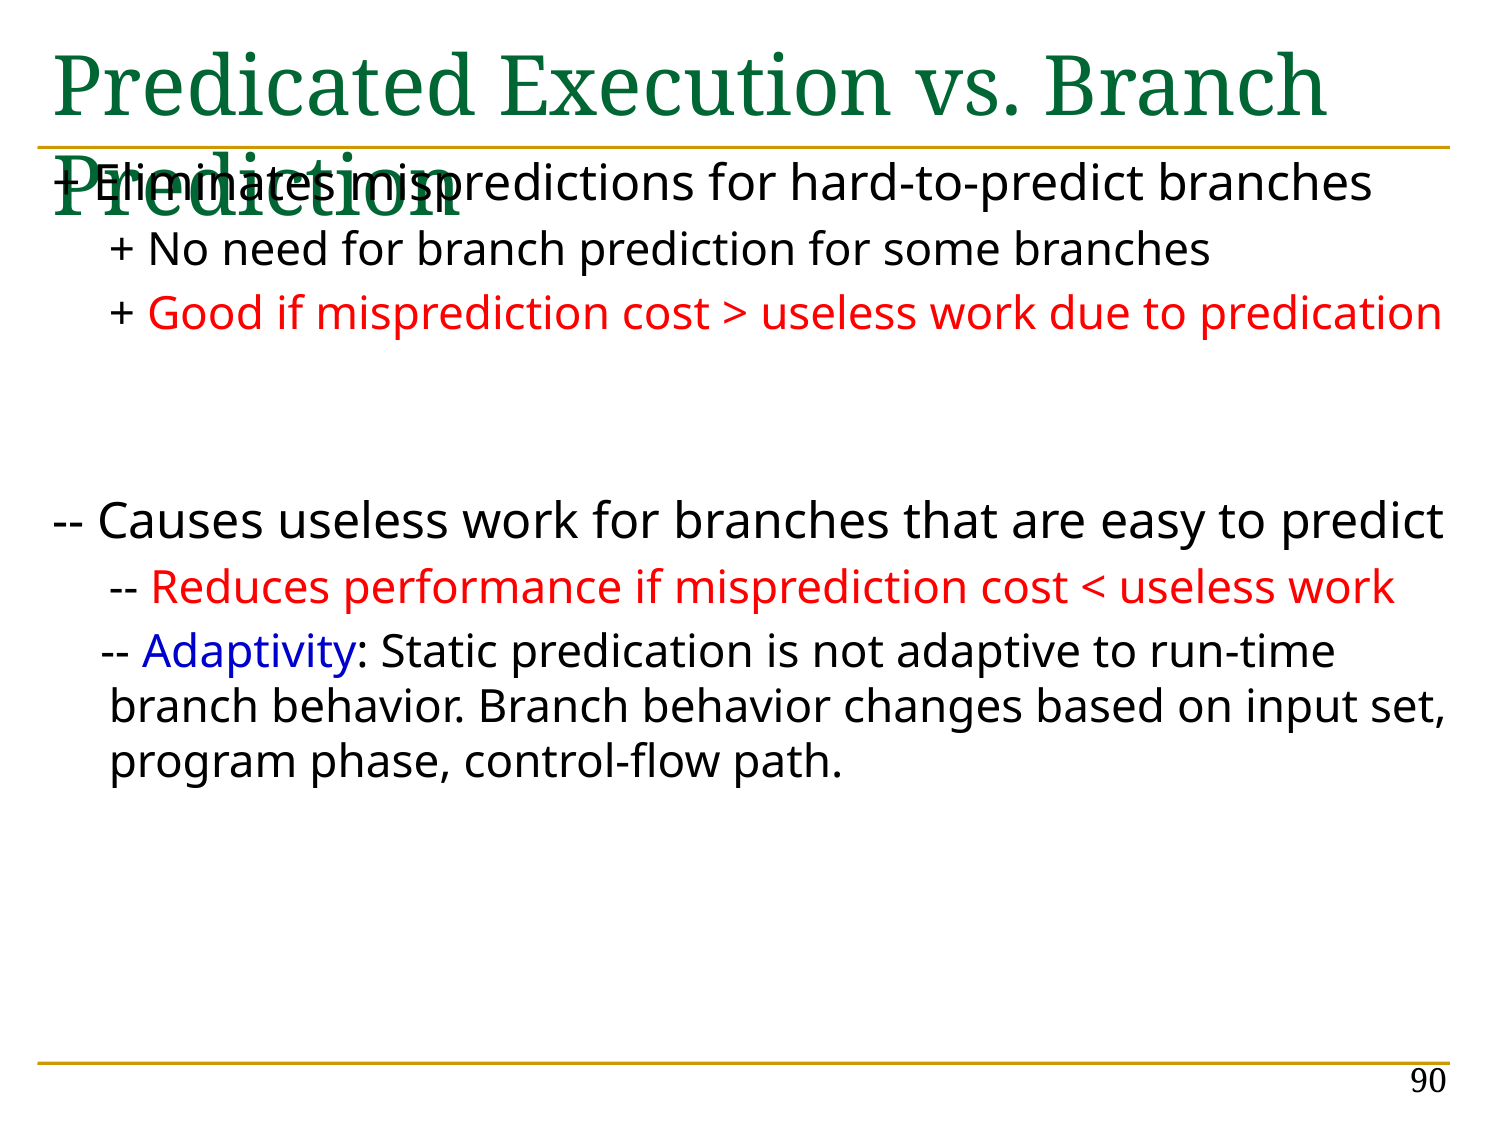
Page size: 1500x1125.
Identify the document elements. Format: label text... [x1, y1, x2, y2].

slide_number 90 [1111, 1036, 1462, 1112]
title Predicated Execution vs. Branch Prediction [37, 24, 1500, 142]
list + Eliminates mispredictions for hard-to-predict branches + No need for branch prediction for some branches + Good if misprediction cost > useless work due to predication -- Causes useless work for branches that are easy to predict -- Reduces performance if misprediction cost < useless work -- Adaptivity: Static predication is not adaptive to run-time branch behavior. Branch behavior changes based on input set, program phase, control-flow path. [37, 142, 1500, 995]
